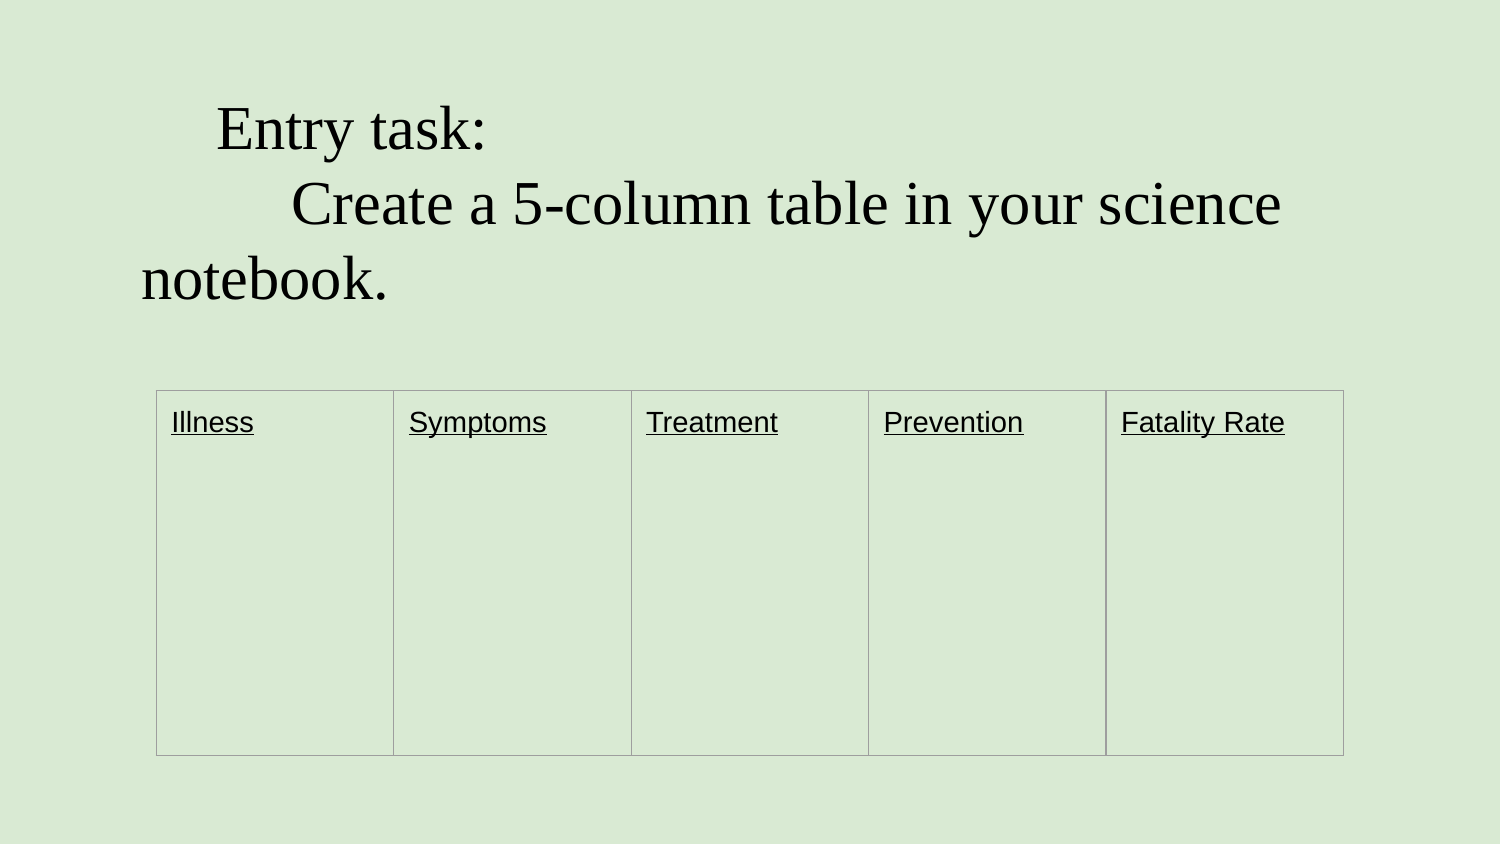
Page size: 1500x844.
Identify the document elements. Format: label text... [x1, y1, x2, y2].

title Entry task: Create a 5-column table in your science notebook. [51, 122, 1449, 477]
table_header Symptoms [394, 391, 631, 755]
table_header Fatality Rate [1107, 391, 1343, 755]
table_header Prevention [869, 391, 1105, 755]
table_header Illness [157, 391, 393, 755]
table_header Treatment [632, 391, 868, 755]
